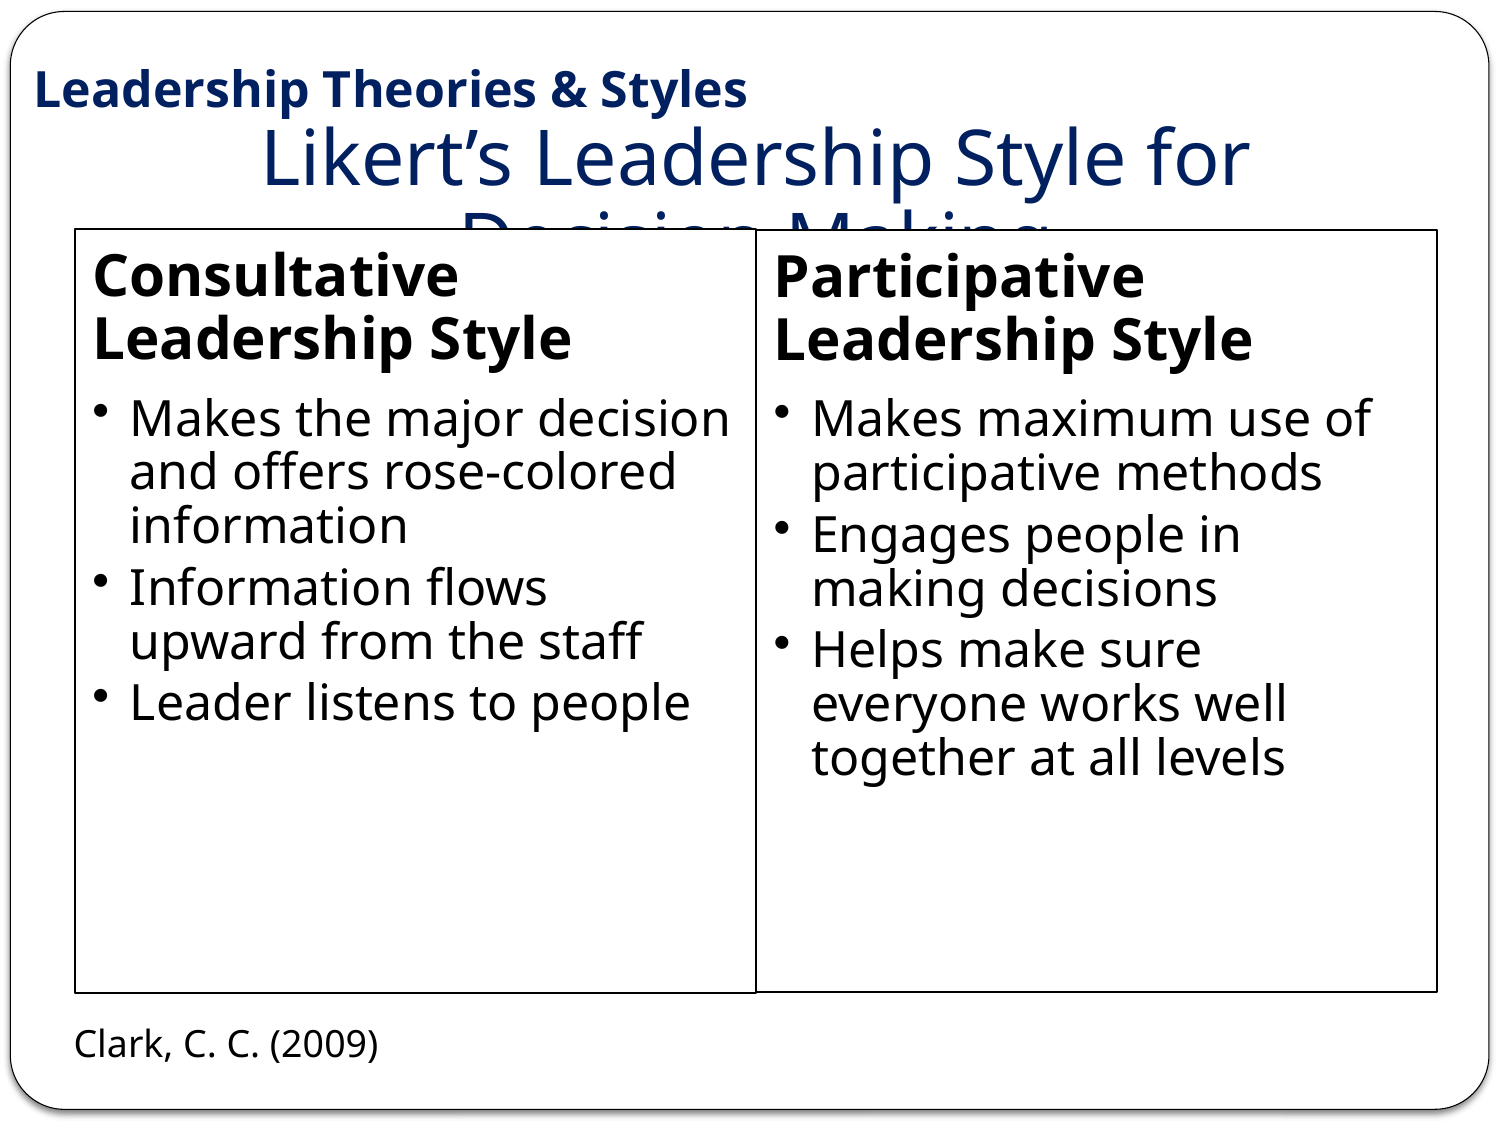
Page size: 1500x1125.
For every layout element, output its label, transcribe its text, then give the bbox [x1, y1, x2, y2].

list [74, 124, 1438, 1006]
text_box Clark, C. C. (2009) [58, 1012, 394, 1073]
text_box Leadership Theories & Styles [19, 49, 764, 125]
